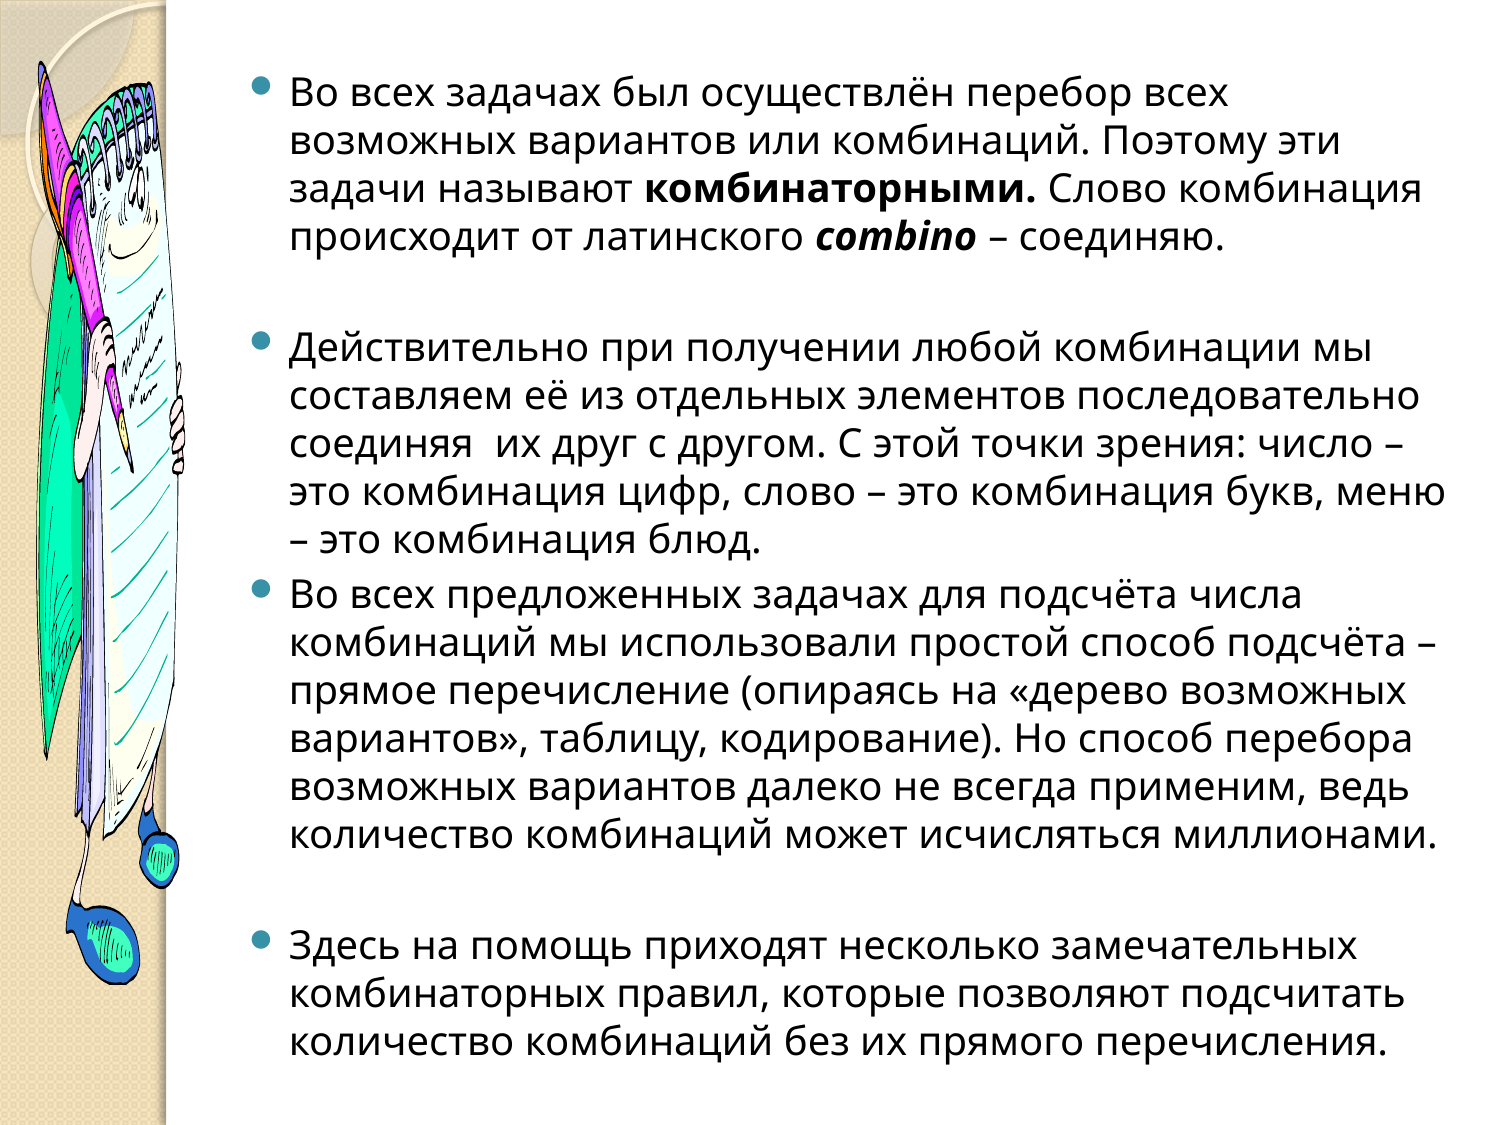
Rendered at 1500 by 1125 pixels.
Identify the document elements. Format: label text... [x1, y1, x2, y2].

picture [34, 46, 188, 985]
list Во всех задачах был осуществлён перебор всех возможных вариантов или комбинаций. Поэтому эти задачи называют комбинаторными. Слово комбинация происходит от латинского combino – соединяю. Действительно при получении любой комбинации мы составляем её из отдельных элементов последовательно соединяя их друг с другом. С этой точки зрения: число – это комбинация цифр, слово – это комбинация букв, меню – это комбинация блюд. Во всех предложенных задачах для подсчёта числа комбинаций мы использовали простой способ подсчёта – прямое перечисление (опираясь на «дерево возможных вариантов», таблицу, кодирование). Но способ перебора возможных вариантов далеко не всегда применим, ведь количество комбинаций может исчисляться миллионами. Здесь на помощь приходят несколько замечательных комбинаторных правил, которые позволяют подсчитать количество комбинаций без их прямого перечисления. [222, 58, 1466, 1091]
